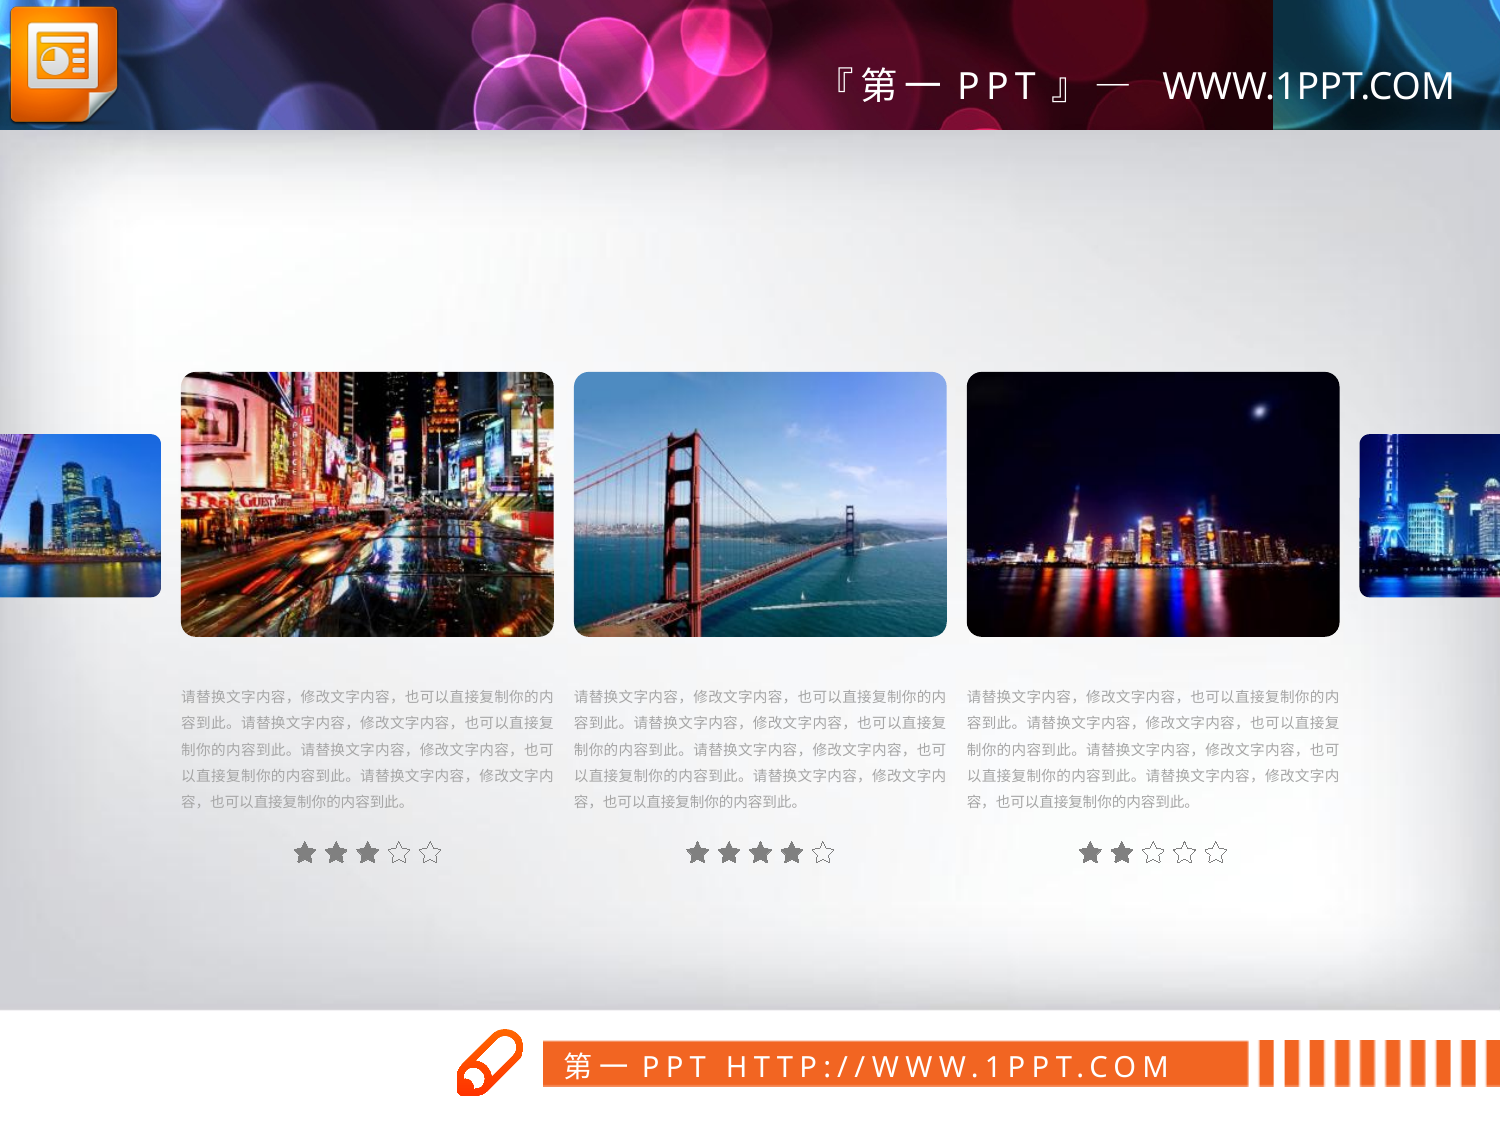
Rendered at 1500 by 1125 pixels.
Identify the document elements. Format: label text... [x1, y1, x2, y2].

text_box [1142, 841, 1164, 863]
text_box [1111, 841, 1133, 863]
text_box [1079, 841, 1102, 863]
text_box [325, 841, 347, 863]
text_box [388, 841, 410, 863]
text_box [749, 841, 772, 863]
text_box [419, 841, 441, 863]
text_box [1205, 841, 1227, 863]
text_box [812, 841, 834, 863]
picture [0, 0, 1500, 1012]
text_box [356, 841, 379, 863]
text_box 请替换文字内容，修改文字内容，也可以直接复制你的内容到此。请替换文字内容，修改文字内容，也可以直接复制你的内容到此。请替换文字内容，修改文字内容，也可以直接复制你的内容到此。请替换文字内容，修改文字内容，也可以直接复制你的内容到此。 [574, 679, 947, 811]
text_box 请替换文字内容，修改文字内容，也可以直接复制你的内容到此。请替换文字内容，修改文字内容，也可以直接复制你的内容到此。请替换文字内容，修改文字内容，也可以直接复制你的内容到此。请替换文字内容，修改文字内容，也可以直接复制你的内容到此。 [966, 679, 1340, 811]
text_box [686, 841, 709, 863]
picture [543, 1040, 1500, 1087]
text_box [718, 841, 740, 863]
text_box 请替换文字内容，修改文字内容，也可以直接复制你的内容到此。请替换文字内容，修改文字内容，也可以直接复制你的内容到此。请替换文字内容，修改文字内容，也可以直接复制你的内容到此。请替换文字内容，修改文字内容，也可以直接复制你的内容到此。 [181, 679, 554, 811]
text_box [1173, 841, 1196, 863]
text_box [781, 841, 803, 863]
text_box [294, 841, 316, 863]
